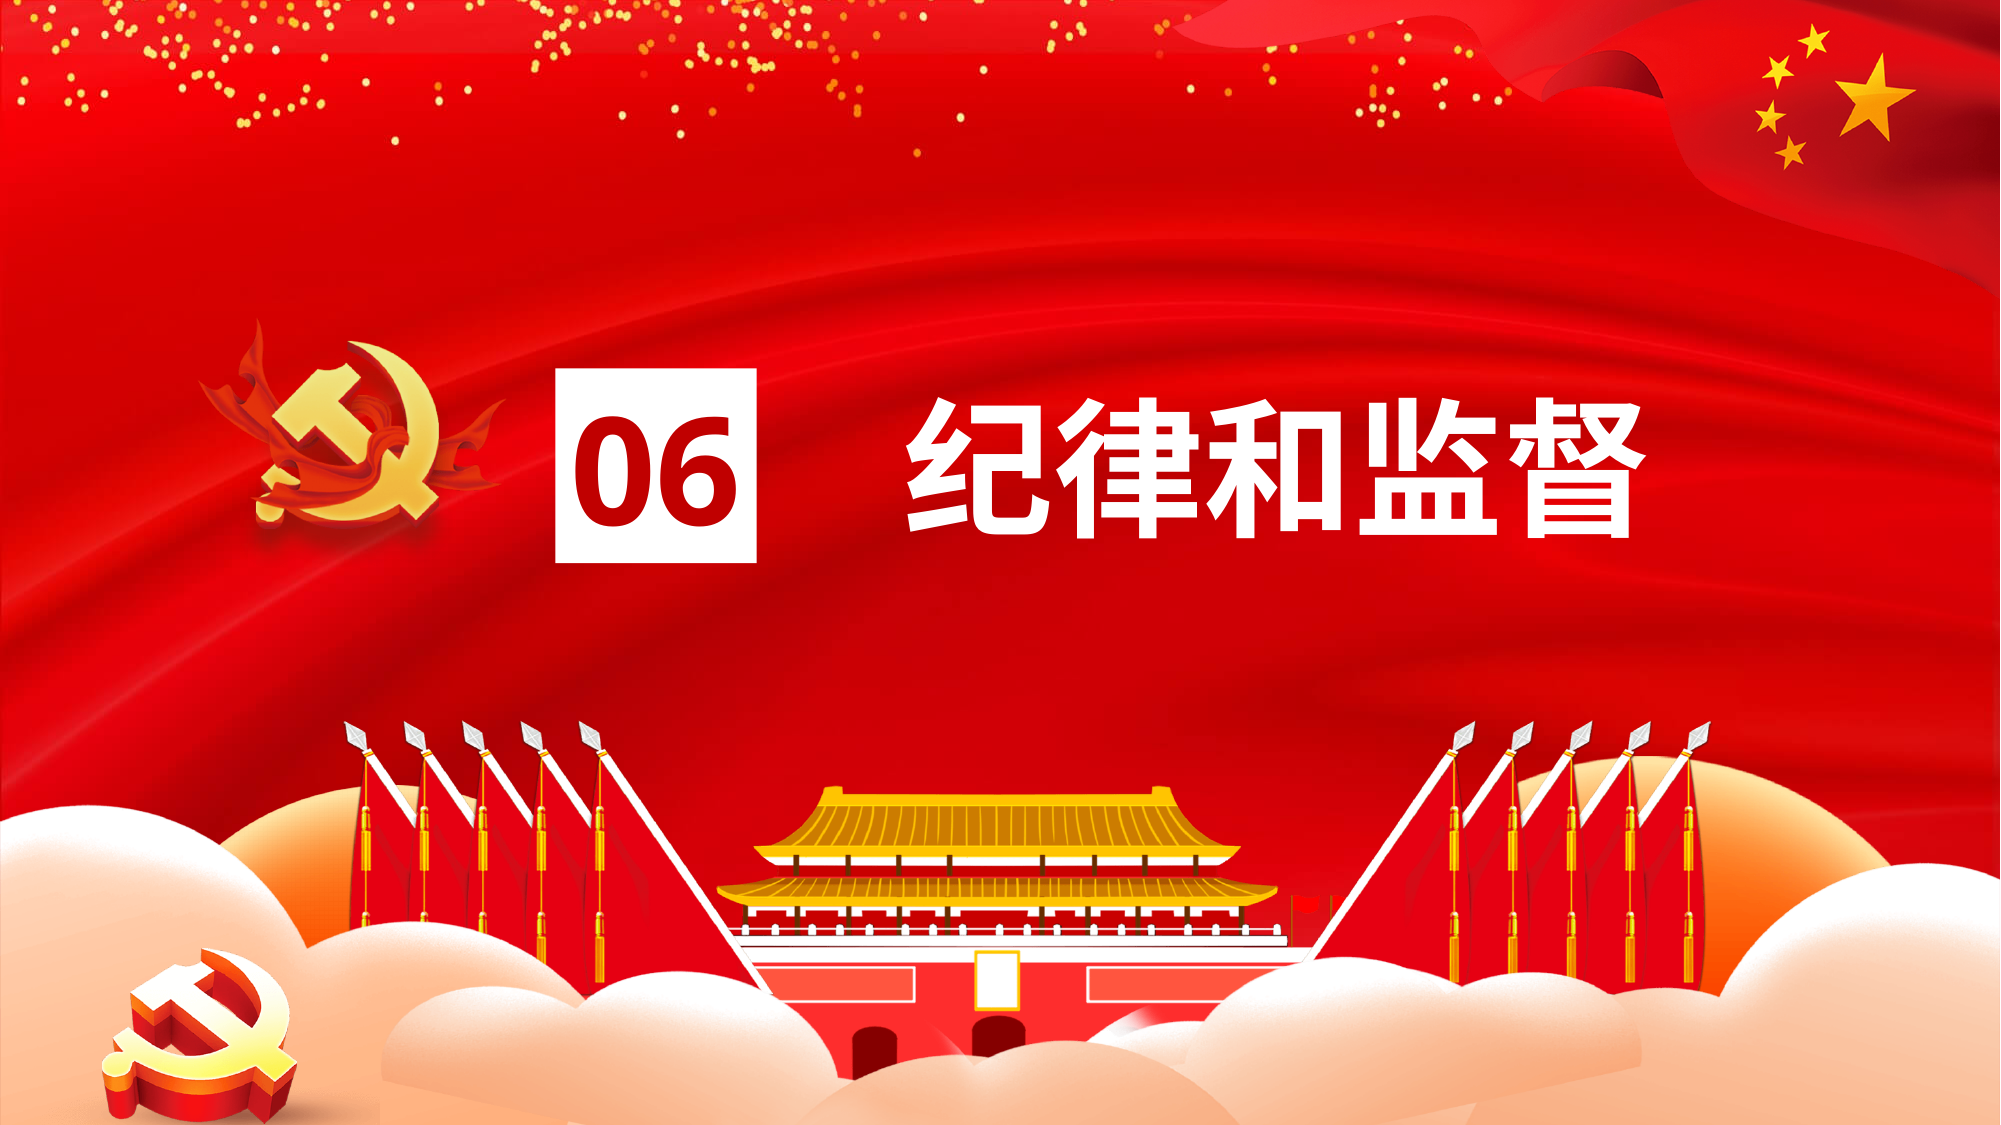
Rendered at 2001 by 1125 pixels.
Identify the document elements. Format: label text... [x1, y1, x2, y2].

text_box 06 [555, 368, 757, 564]
picture [0, 0, 2000, 1125]
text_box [1713, 756, 1970, 804]
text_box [340, 719, 1713, 804]
text_box 纪律和监督 [874, 368, 1682, 564]
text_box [122, 756, 340, 804]
